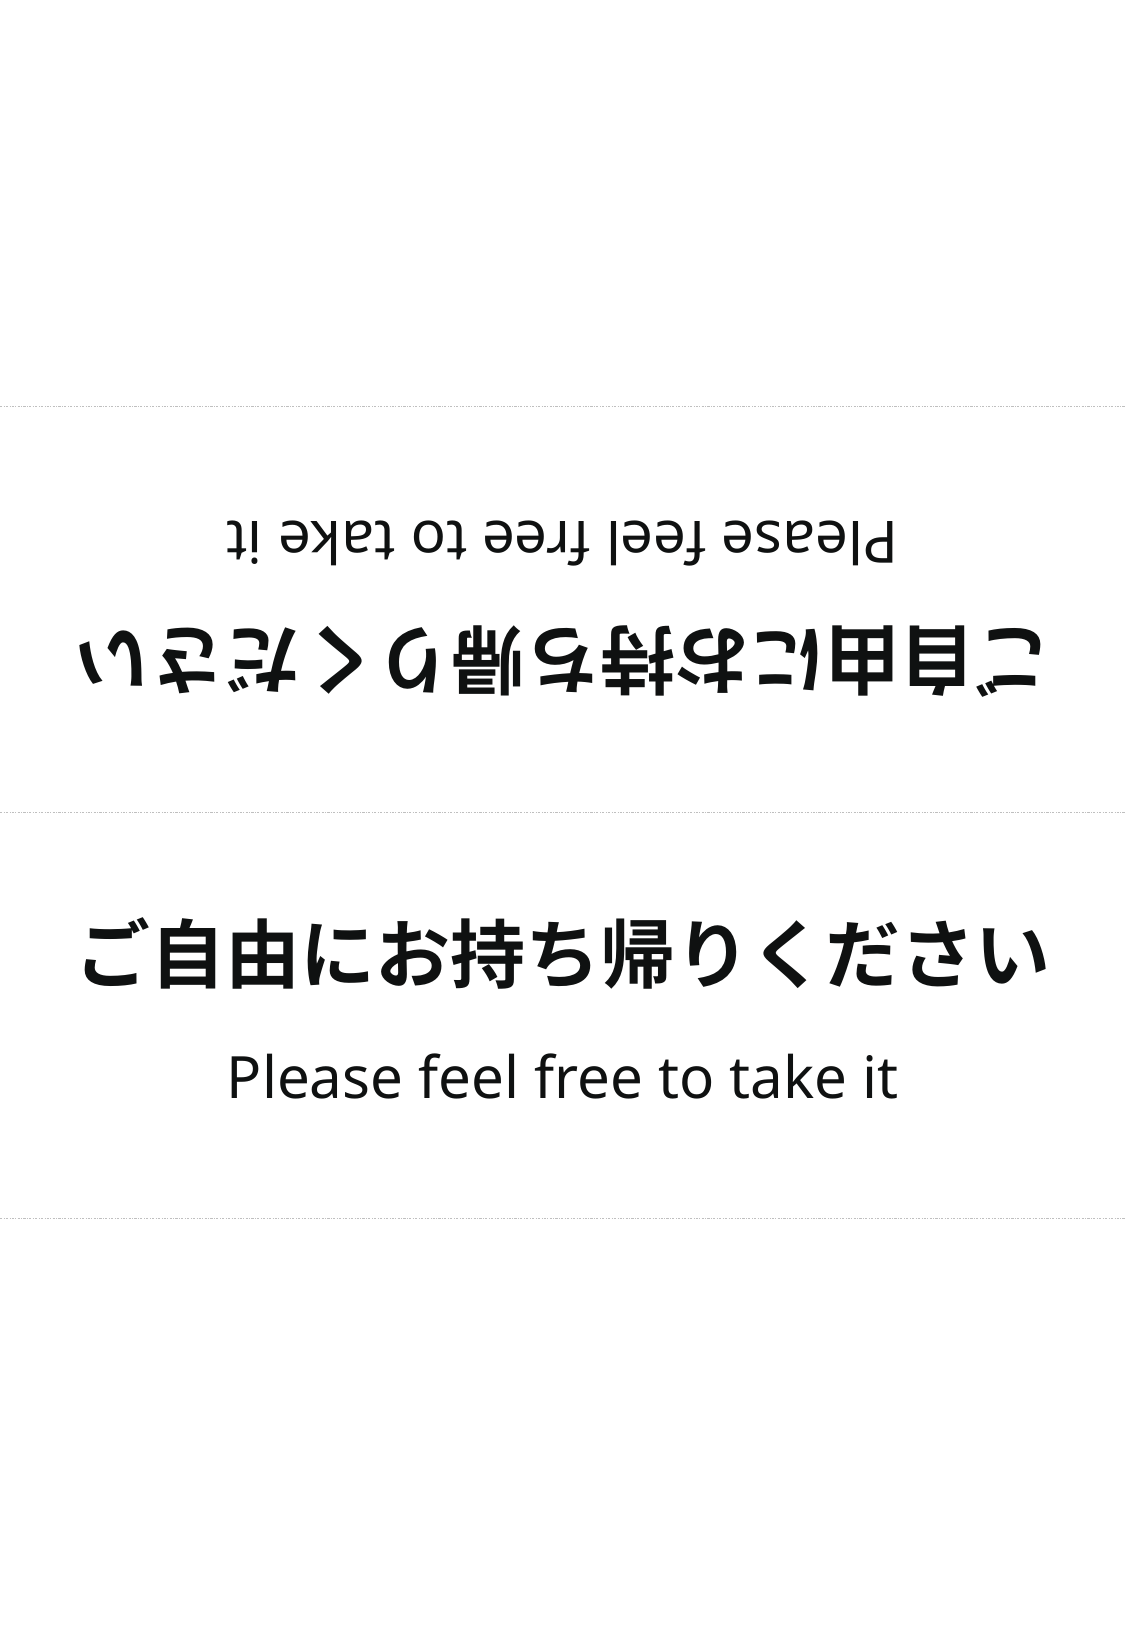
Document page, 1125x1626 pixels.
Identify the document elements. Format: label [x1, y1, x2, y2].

text_box [55, 899, 1070, 1119]
text_box [55, 501, 1070, 716]
